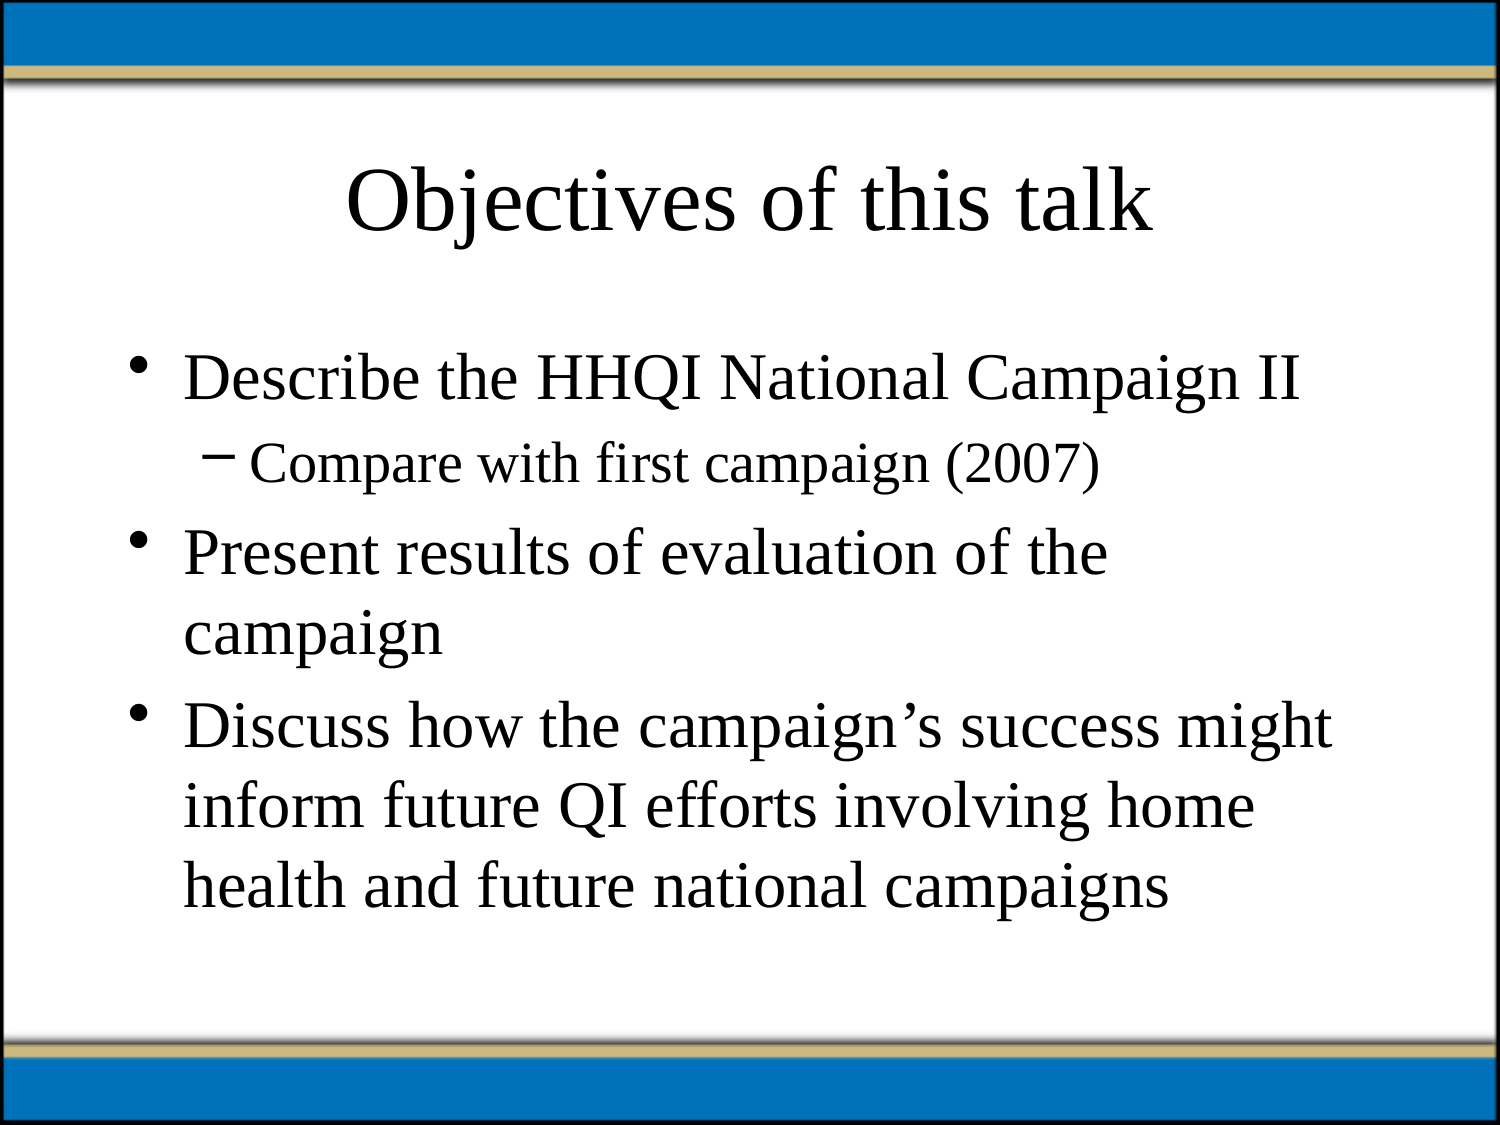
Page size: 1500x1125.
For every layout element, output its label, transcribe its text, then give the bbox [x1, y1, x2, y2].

list Describe the HHQI National Campaign II Compare with first campaign (2007) Present results of evaluation of the campaign Discuss how the campaign’s success might inform future QI efforts involving home health and future national campaigns [112, 324, 1388, 1000]
title Objectives of this talk [112, 99, 1388, 288]
picture [0, 0, 1500, 1125]
